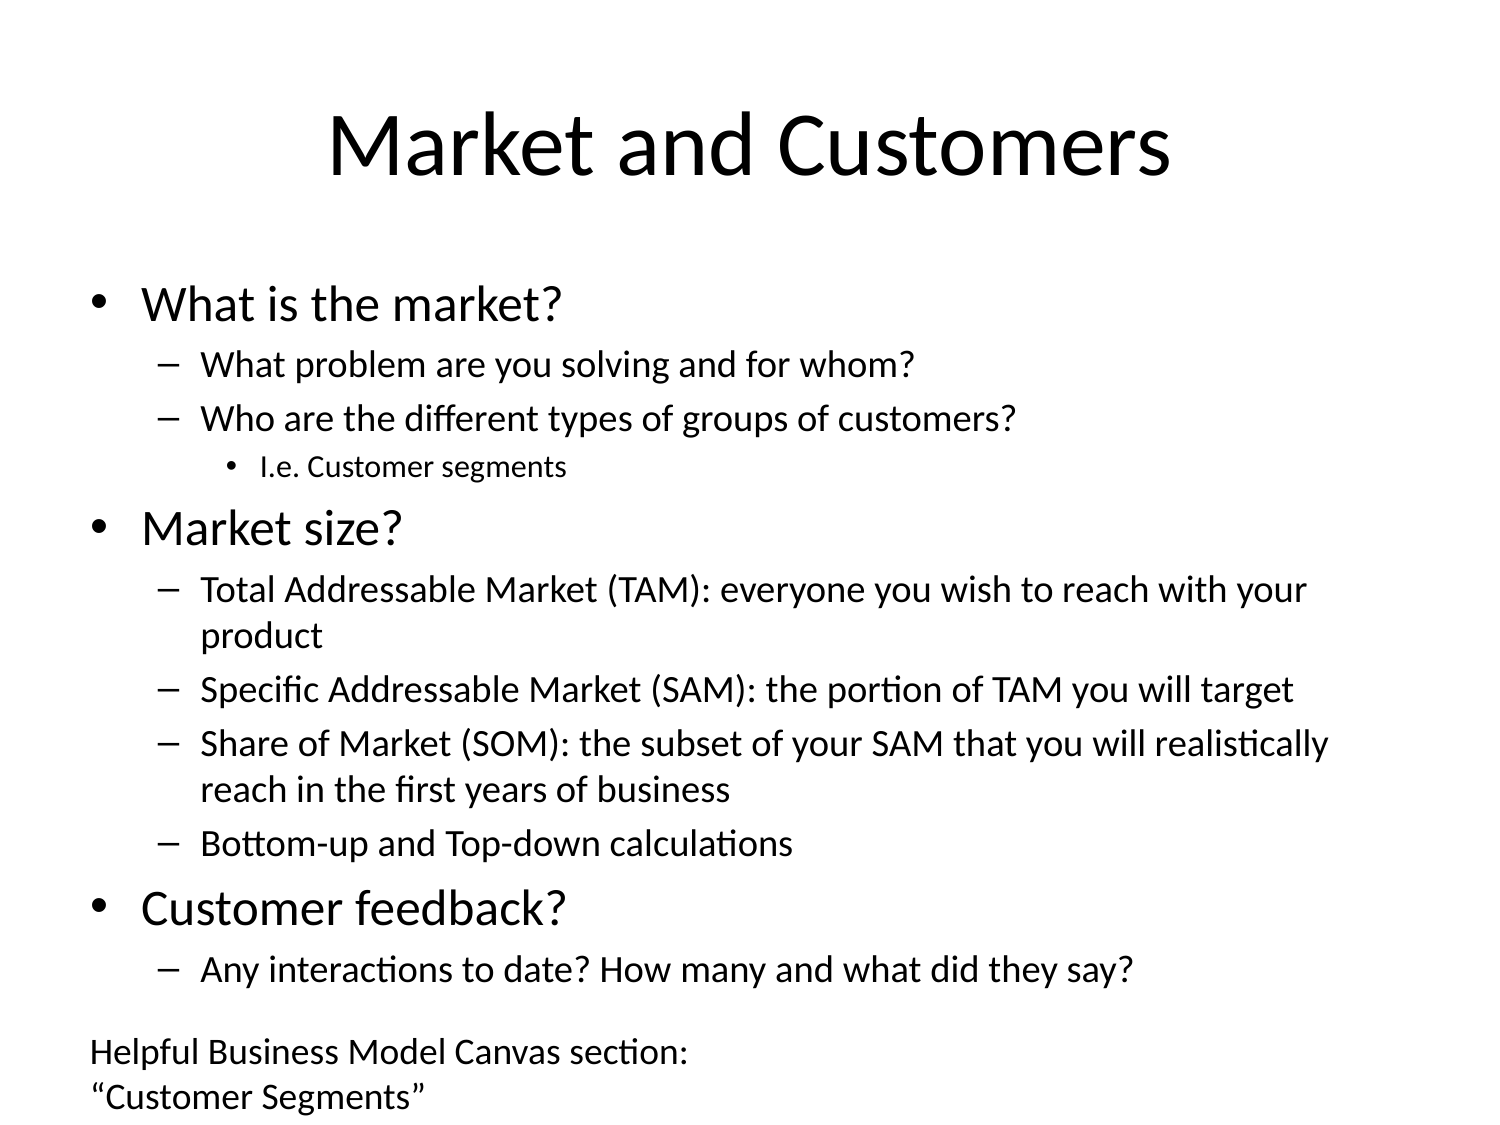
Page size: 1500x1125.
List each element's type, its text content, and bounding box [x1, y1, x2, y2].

list What is the market? What problem are you solving and for whom? Who are the different types of groups of customers? I.e. Customer segments Market size? Total Addressable Market (TAM): everyone you wish to reach with your product Specific Addressable Market (SAM): the portion of TAM you will target Share of Market (SOM): the subset of your SAM that you will realistically reach in the first years of business Bottom-up and Top-down calculations Customer feedback? Any interactions to date? How many and what did they say? [75, 262, 1425, 1005]
title Market and Customers [75, 45, 1425, 233]
text_box Helpful Business Model Canvas section: “Customer Segments” [74, 1019, 845, 1124]
